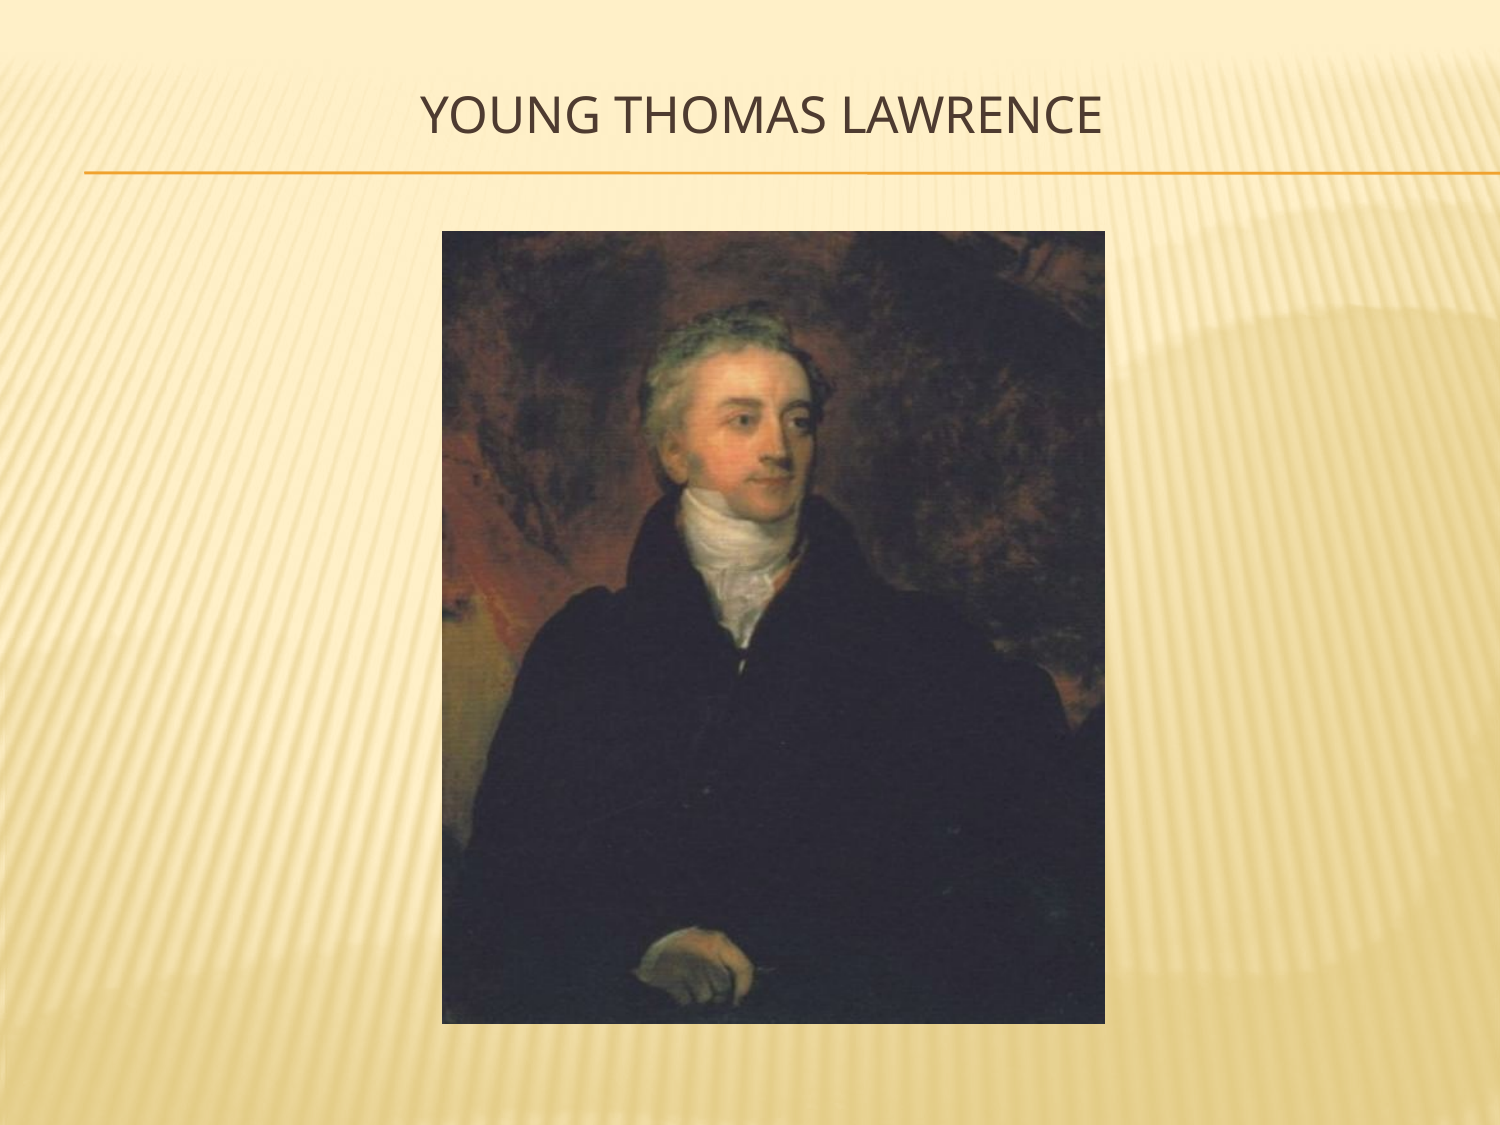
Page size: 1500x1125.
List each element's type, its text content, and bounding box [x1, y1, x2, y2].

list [442, 231, 1105, 1024]
title Young Thomas Lawrence [50, 75, 1475, 213]
